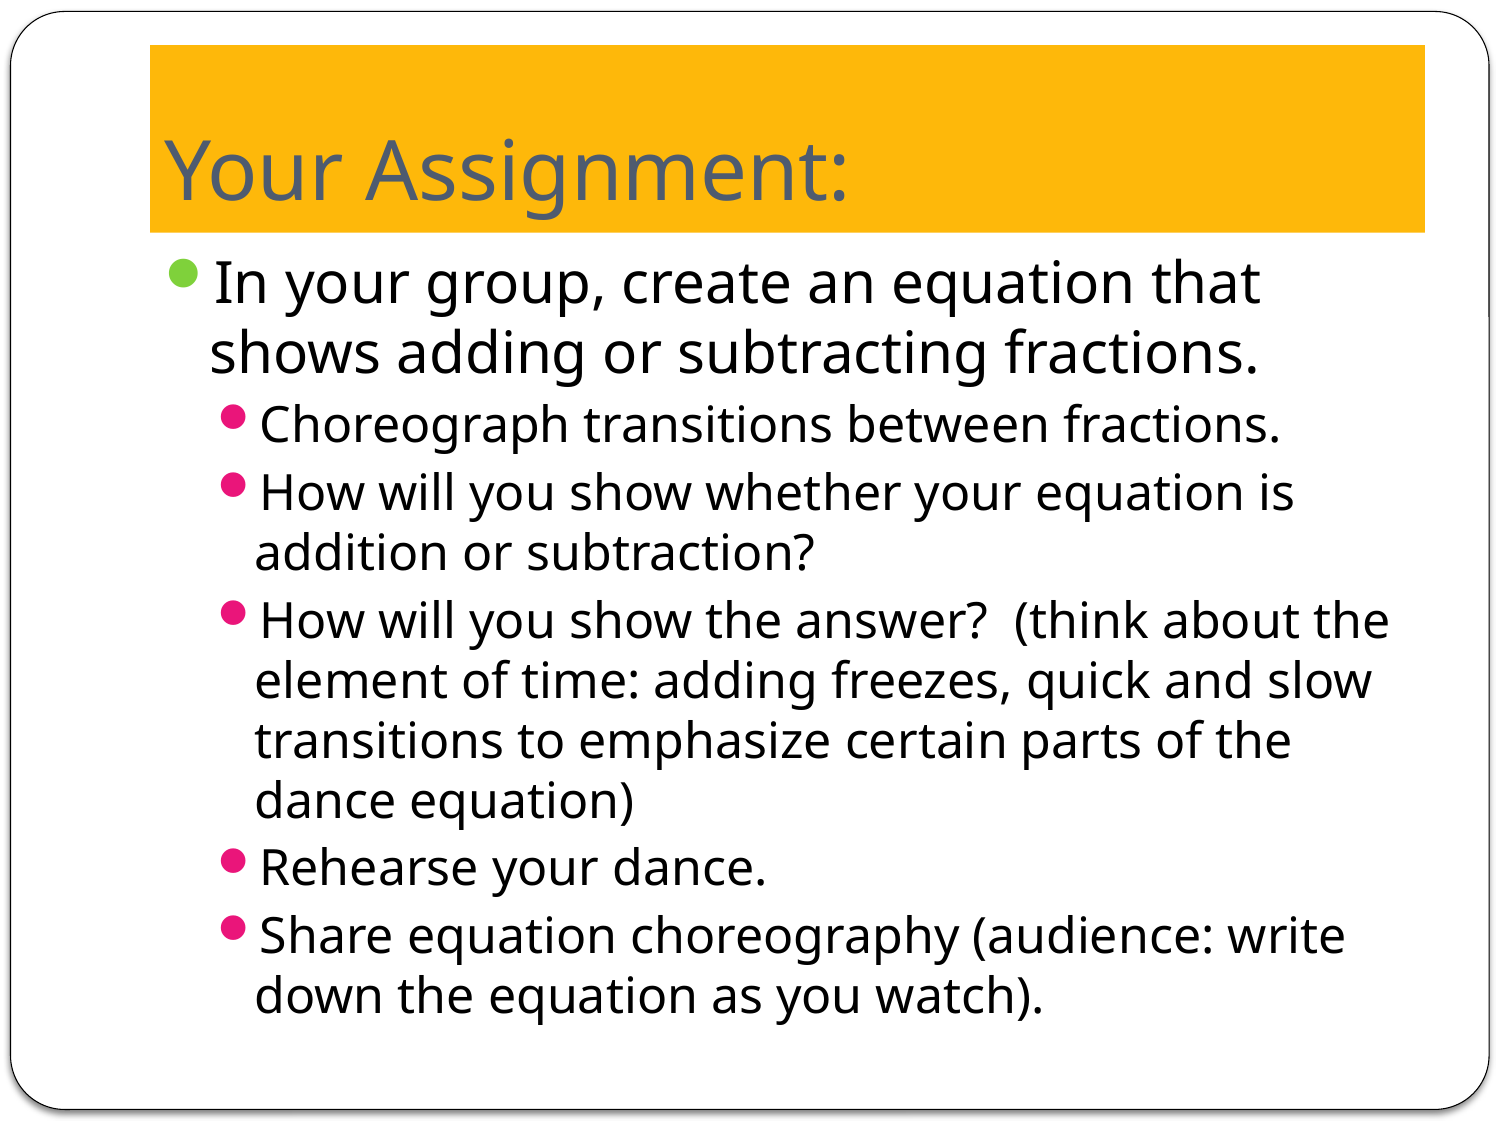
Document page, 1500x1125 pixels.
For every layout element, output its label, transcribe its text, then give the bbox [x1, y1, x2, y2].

title Your Assignment: [150, 45, 1425, 233]
list In your group, create an equation that shows adding or subtracting fractions. Choreograph transitions between fractions. How will you show whether your equation is addition or subtraction? How will you show the answer? (think about the element of time: adding freezes, quick and slow transitions to emphasize certain parts of the dance equation) Rehearse your dance. Share equation choreography (audience: write down the equation as you watch). [150, 237, 1425, 988]
